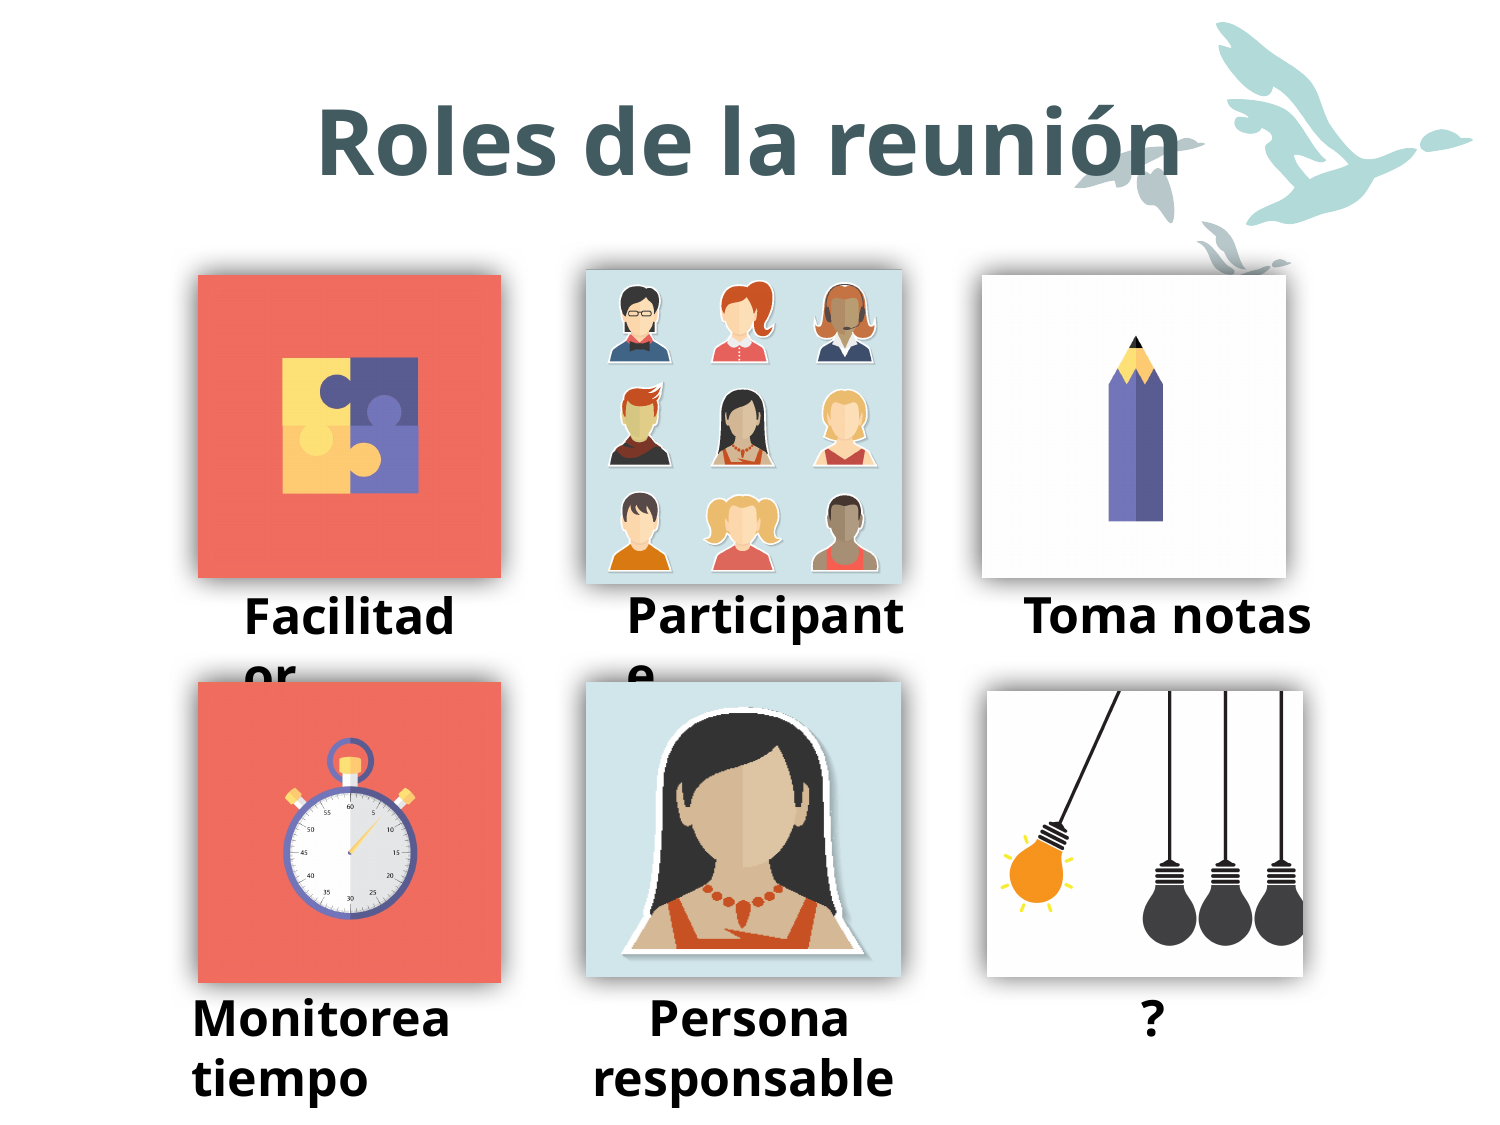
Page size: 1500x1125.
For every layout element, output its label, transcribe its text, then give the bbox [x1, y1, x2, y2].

text_box Monitorea tiempo [176, 978, 501, 1055]
text_box Toma notas [1008, 576, 1398, 713]
text_box Facilitador [228, 595, 501, 653]
picture [981, 275, 1286, 578]
title Roles de la reunión [75, 45, 1425, 233]
picture [585, 268, 902, 585]
list Persona responsable [482, 978, 885, 1078]
picture [198, 681, 501, 984]
picture [198, 275, 501, 578]
text_box ? [885, 979, 1408, 1078]
picture [987, 690, 1304, 977]
picture [585, 681, 902, 977]
text_box Participante [611, 576, 936, 653]
